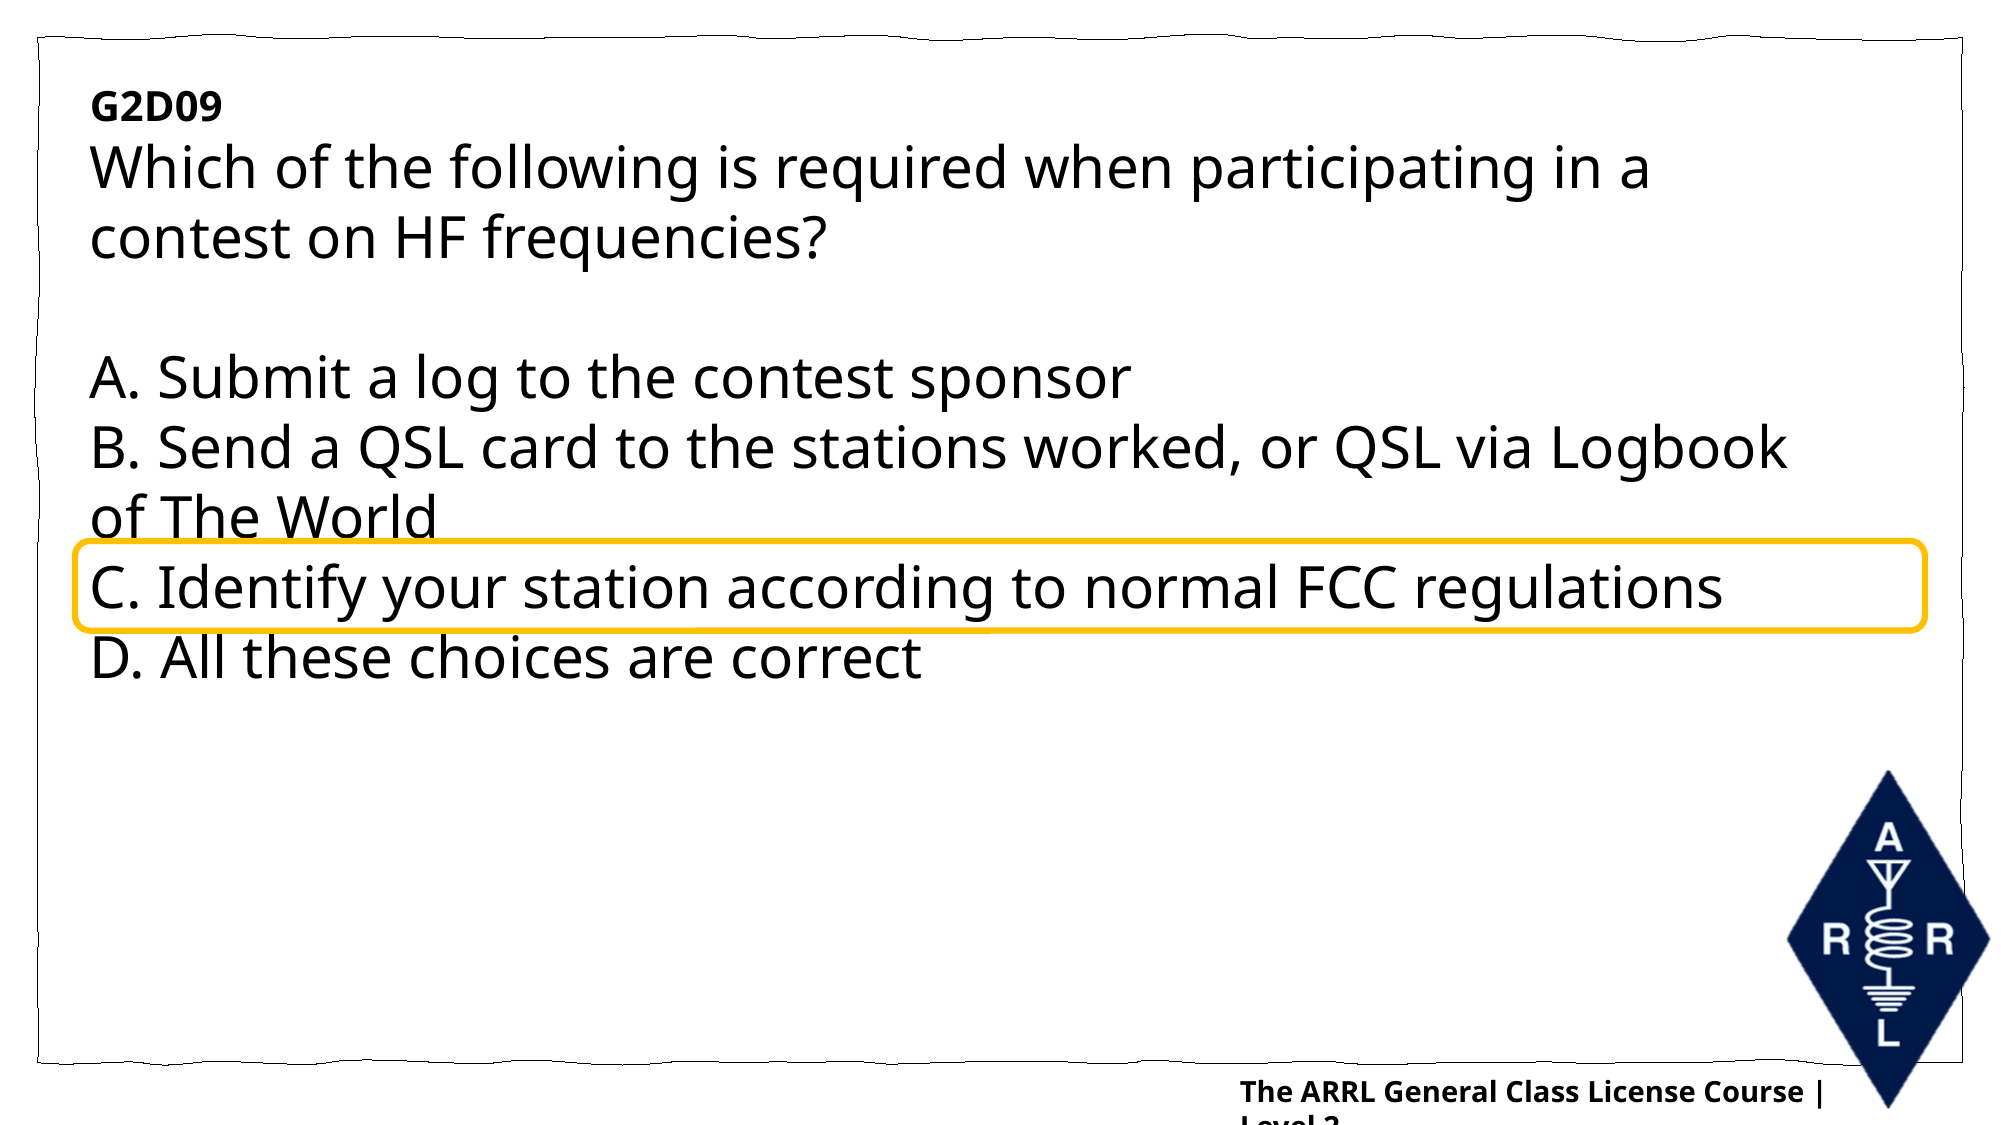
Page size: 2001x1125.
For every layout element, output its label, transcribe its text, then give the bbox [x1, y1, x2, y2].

text_box G2D09 Which of the following is required when participating in a contest on HF frequencies? A. Submit a log to the contest sponsor B. Send a QSL card to the stations worked, or QSL via Logbook of The World C. Identify your station according to normal FCC regulations D. All these choices are correct [75, 624, 1850, 698]
text_box [73, 539, 1927, 632]
picture [1773, 752, 1999, 1125]
text_box G2D09 Which of the following is required when participating in a contest on HF frequencies? A. Submit a log to the contest sponsor B. Send a QSL card to the stations worked, or QSL via Logbook of The World C. Identify your station according to normal FCC regulations D. All these choices are correct [75, 72, 1850, 548]
